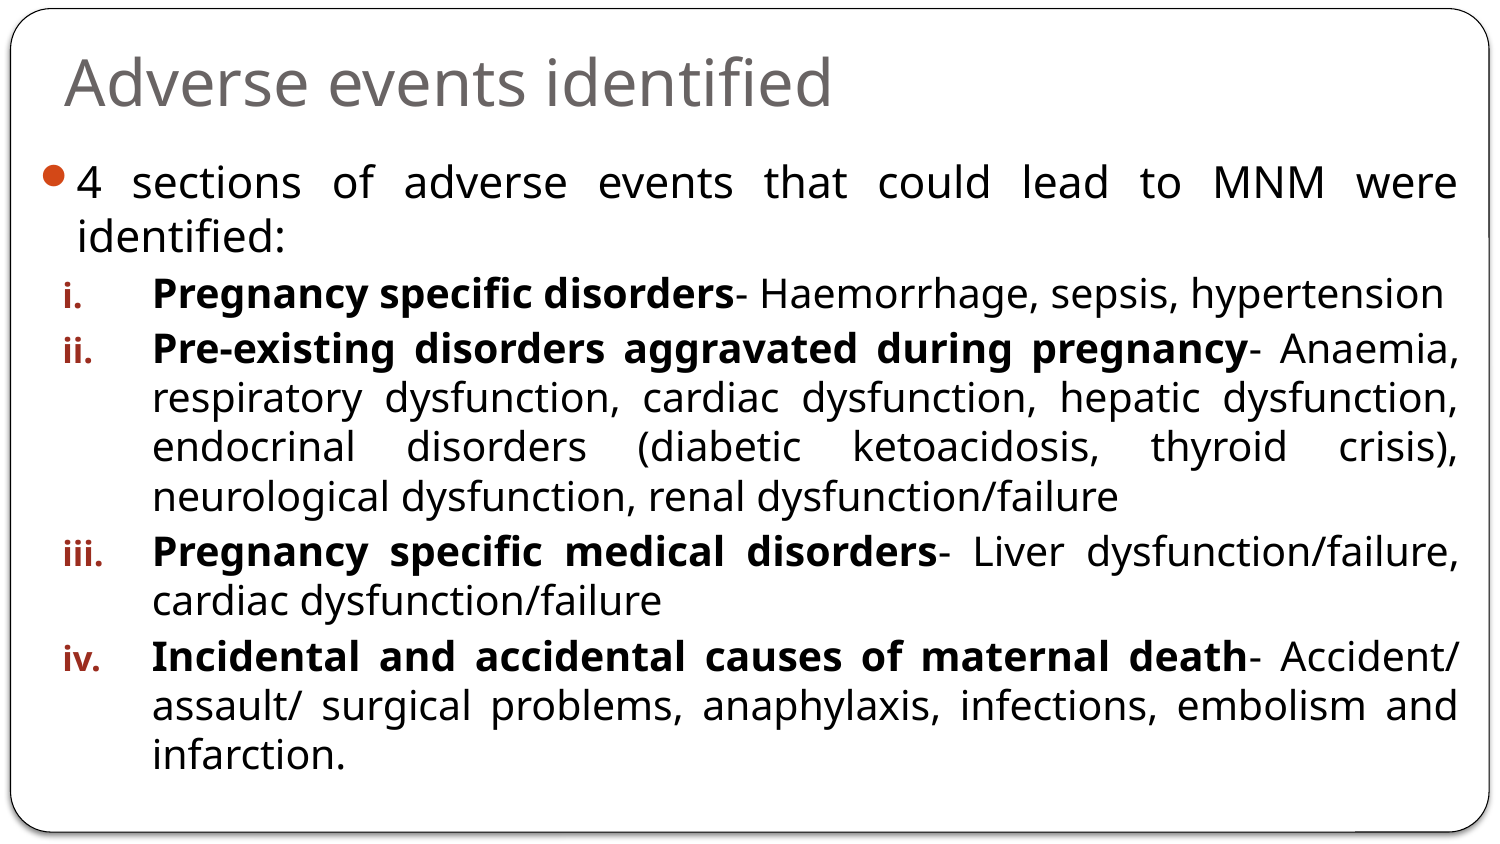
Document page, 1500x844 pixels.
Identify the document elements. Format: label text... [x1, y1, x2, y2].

title Adverse events identified [50, 33, 1425, 135]
list 4 sections of adverse events that could lead to MNM were identified: Pregnancy specific disorders- Haemorrhage, sepsis, hypertension Pre-existing disorders aggravated during pregnancy- Anaemia, respiratory dysfunction, cardiac dysfunction, hepatic dysfunction, endocrinal disorders (diabetic ketoacidosis, thyroid crisis), neurological dysfunction, renal dysfunction/failure Pregnancy specific medical disorders- Liver dysfunction/failure, cardiac dysfunction/failure Incidental and accidental causes of maternal death- Accident/ assault/ surgical problems, anaphylaxis, infections, embolism and infarction. [24, 146, 1475, 810]
